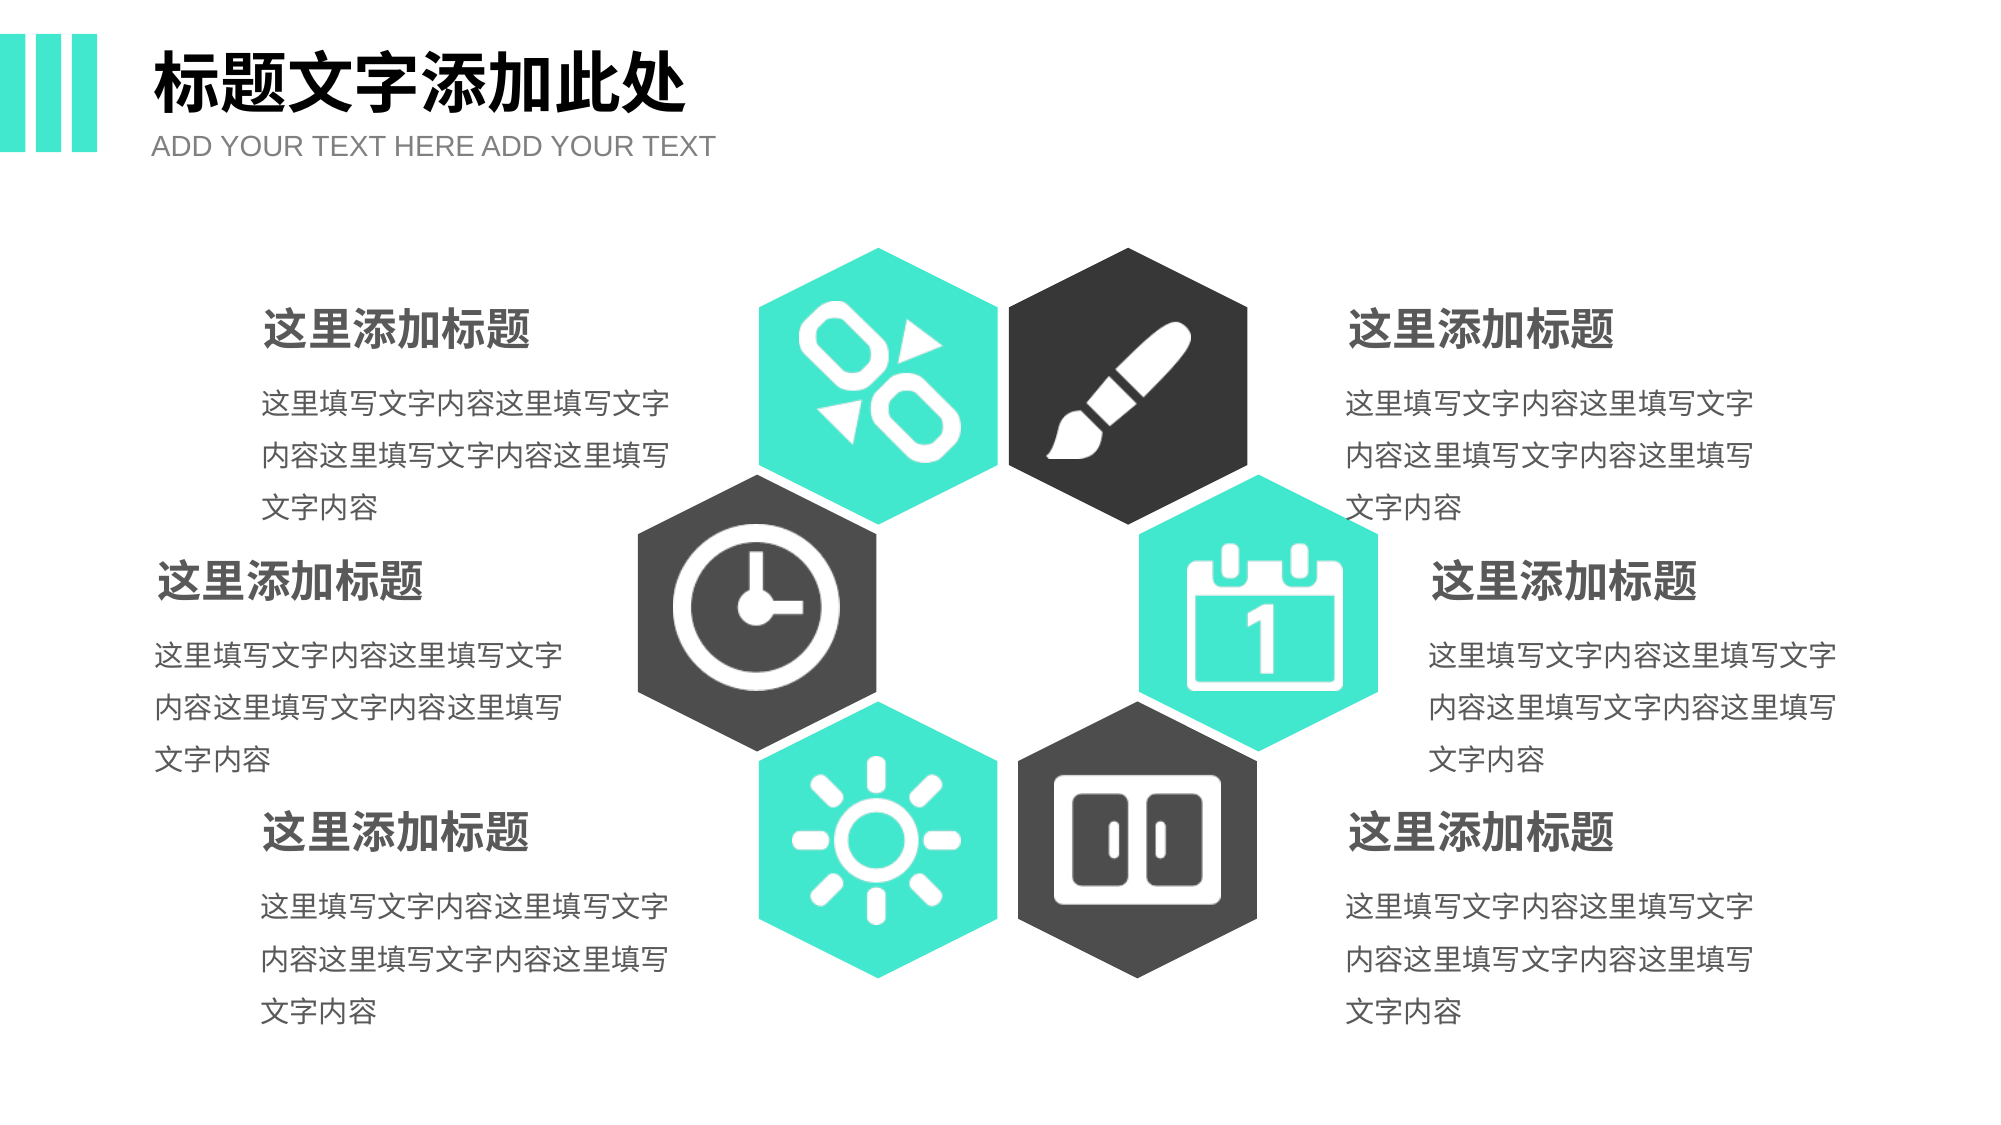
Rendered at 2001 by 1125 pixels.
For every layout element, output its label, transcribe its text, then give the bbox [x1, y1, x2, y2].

text_box 这里添加标题 [1333, 293, 1791, 362]
text_box [757, 700, 999, 980]
text_box [71, 33, 98, 153]
text_box [636, 473, 878, 753]
text_box 标题文字添加此处 [139, 33, 703, 120]
text_box 这里填写文字内容这里填写文字内容这里填写文字内容这里填写文字内容 [140, 611, 590, 784]
text_box 这里填写文字内容这里填写文字内容这里填写文字内容这里填写文字内容 [245, 863, 696, 1036]
picture [792, 756, 961, 925]
text_box [1007, 246, 1249, 526]
text_box [1017, 700, 1258, 980]
text_box [1138, 473, 1379, 753]
text_box 这里添加标题 [142, 545, 600, 614]
text_box 这里填写文字内容这里填写文字内容这里填写文字内容这里填写文字内容 [1330, 863, 1781, 1036]
text_box 这里填写文字内容这里填写文字内容这里填写文字内容这里填写文字内容 [1413, 611, 1864, 784]
text_box 这里添加标题 [248, 797, 705, 866]
text_box 这里填写文字内容这里填写文字内容这里填写文字内容这里填写文字内容 [246, 360, 697, 533]
text_box 这里填写文字内容这里填写文字内容这里填写文字内容这里填写文字内容 [1330, 360, 1781, 533]
picture [1045, 314, 1191, 459]
text_box ADD YOUR TEXT HERE ADD YOUR TEXT [136, 120, 916, 170]
picture [1187, 535, 1343, 691]
text_box [35, 33, 62, 153]
picture [1054, 757, 1221, 923]
picture [673, 524, 840, 691]
text_box 这里添加标题 [1416, 545, 1874, 614]
text_box [0, 33, 26, 153]
text_box 这里添加标题 [1333, 797, 1791, 866]
text_box [758, 246, 999, 526]
picture [798, 301, 961, 463]
text_box 这里添加标题 [249, 293, 706, 362]
